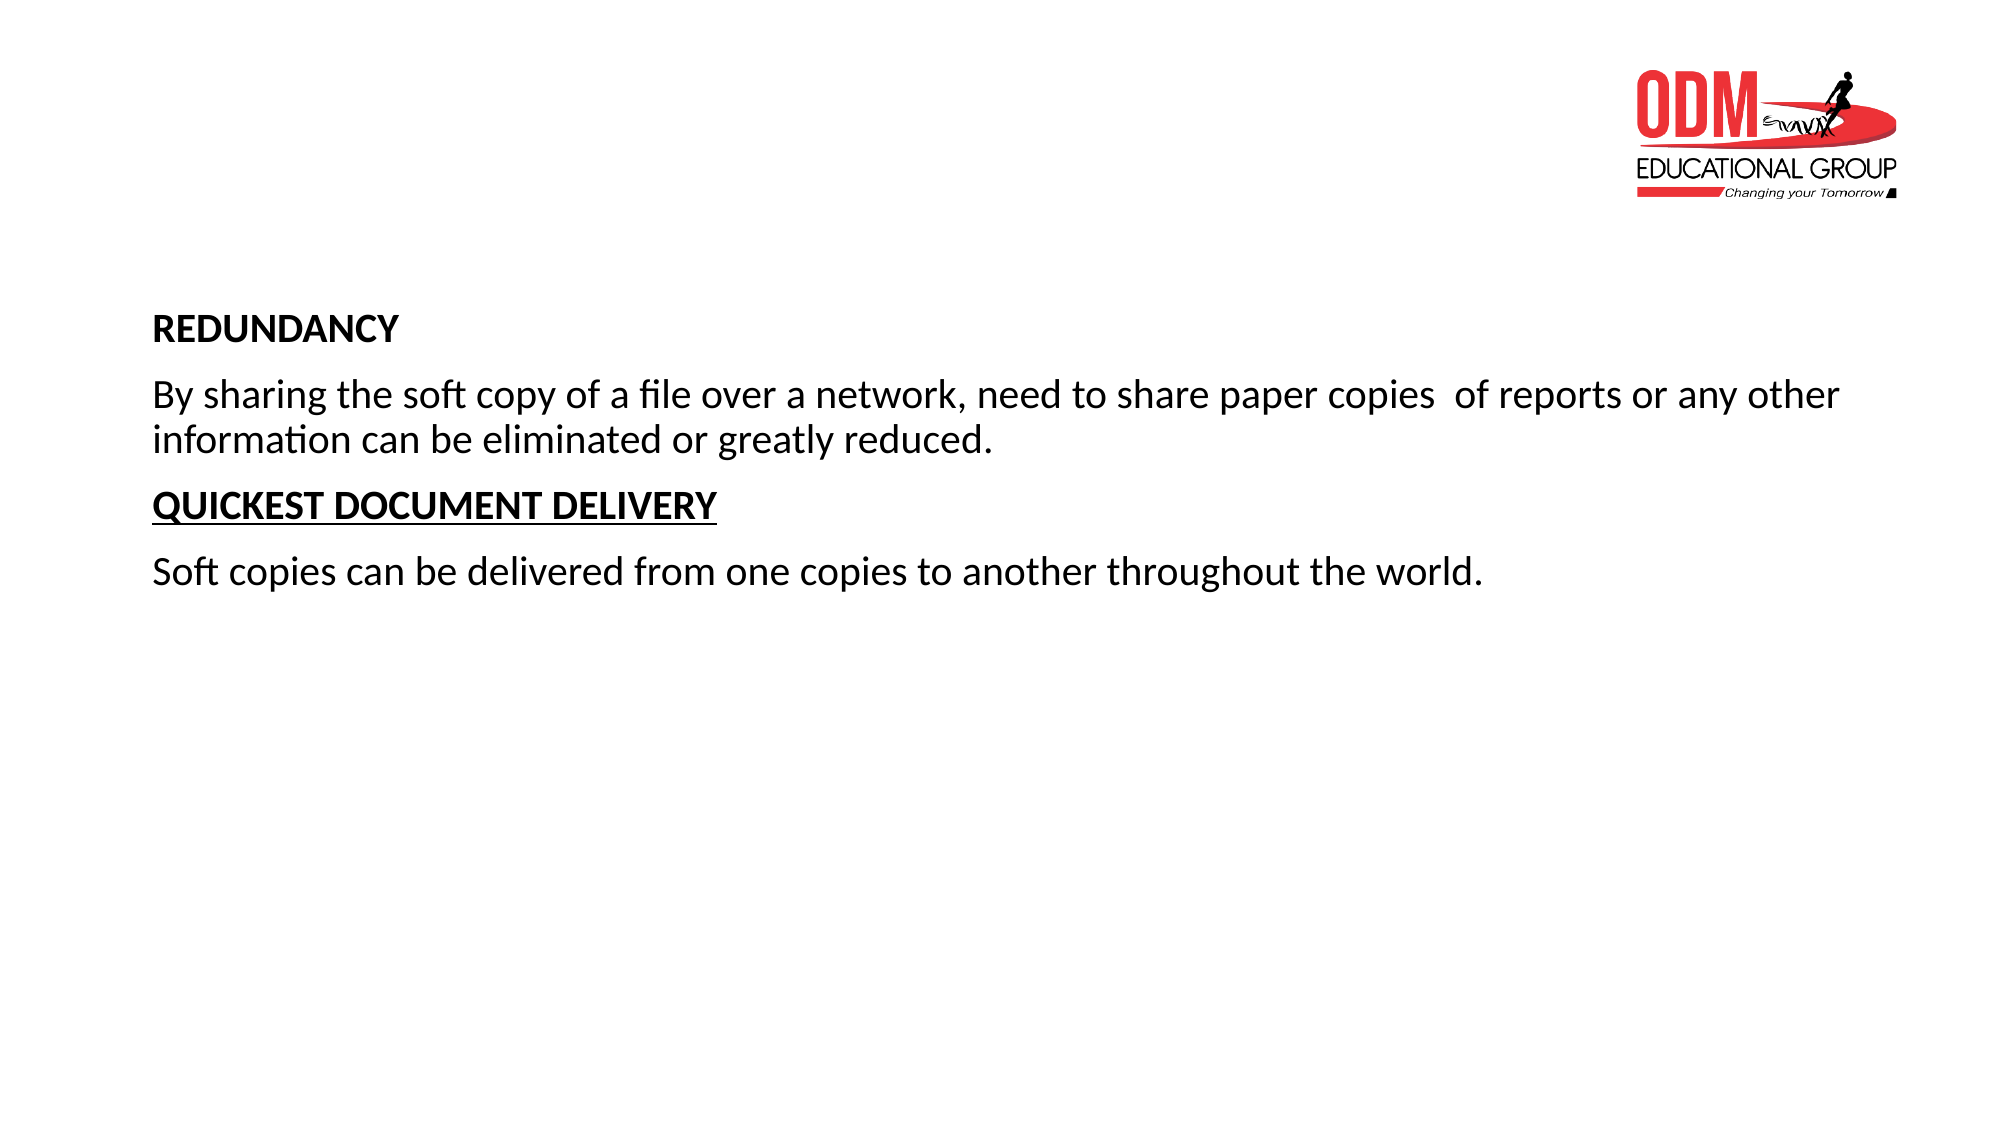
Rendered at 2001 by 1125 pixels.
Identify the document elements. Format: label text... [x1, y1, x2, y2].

text_box [1637, 70, 1897, 199]
list REDUNDANCY By sharing the soft copy of a file over a network, need to share paper copies of reports or any other information can be eliminated or greatly reduced. QUICKEST DOCUMENT DELIVERY Soft copies can be delivered from one copies to another throughout the world. [137, 299, 1863, 1014]
